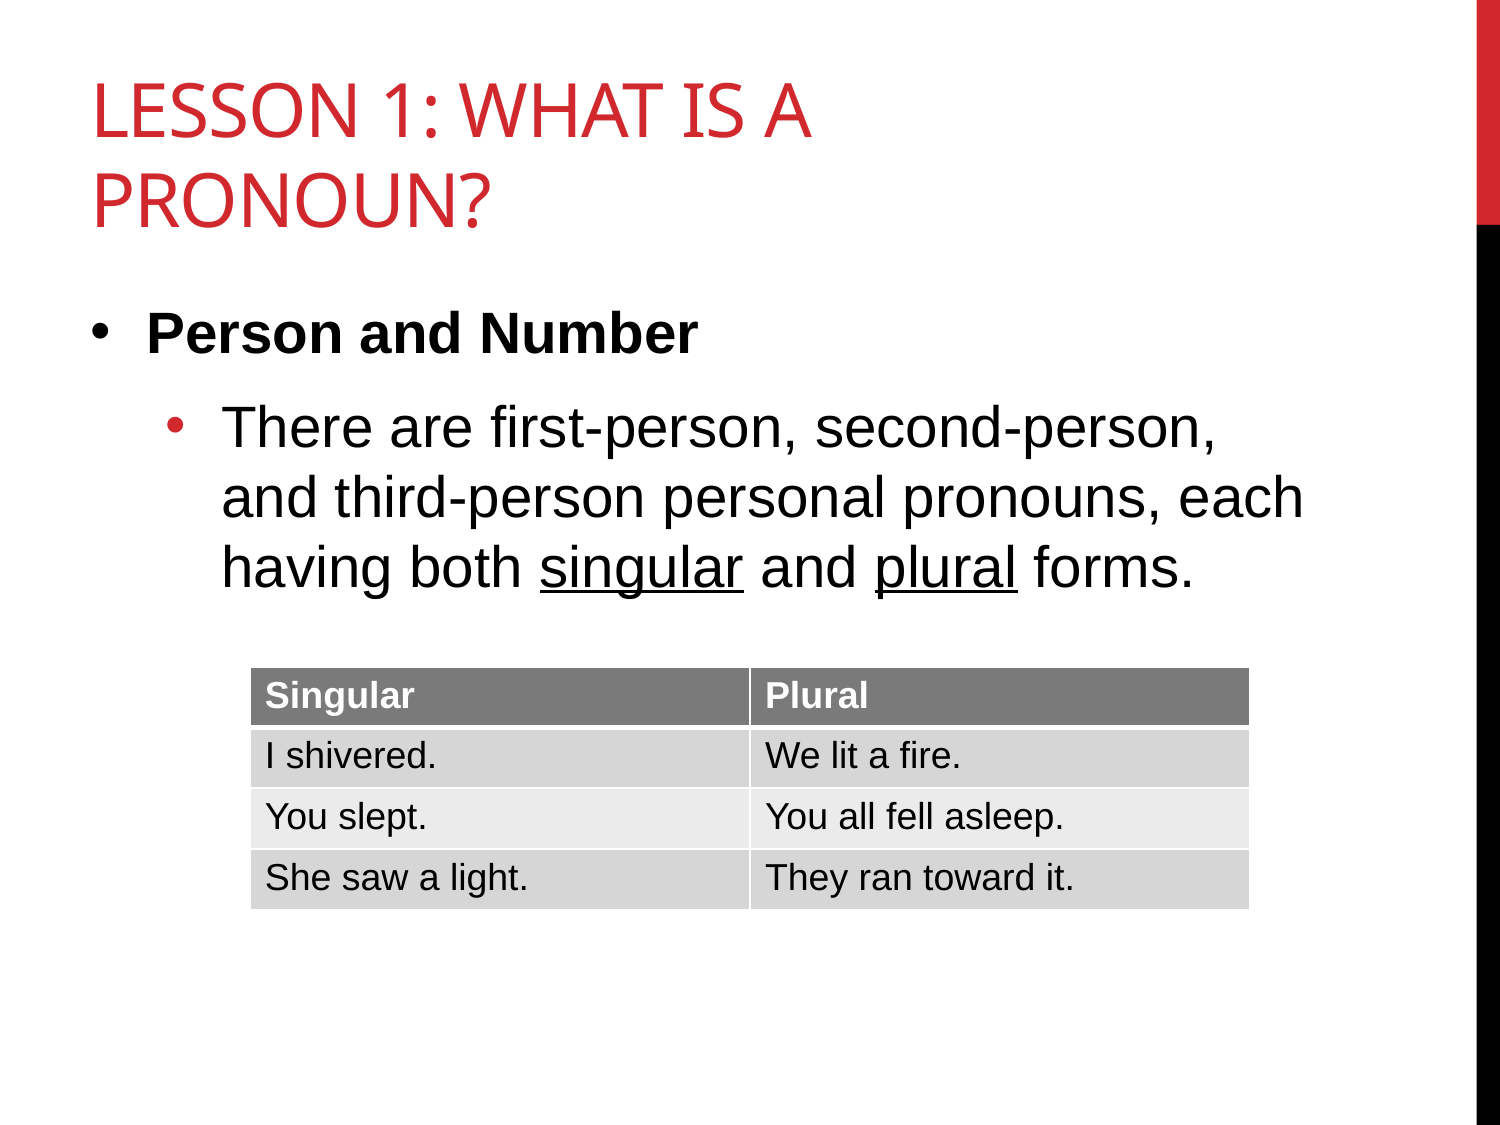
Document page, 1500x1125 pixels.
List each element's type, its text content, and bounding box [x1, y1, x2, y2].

table_cell You slept. [251, 789, 749, 848]
table_cell I shivered. [251, 730, 749, 787]
table_cell She saw a light. [251, 850, 749, 909]
list Person and Number There are first-person, second-person, and third-person personal pronouns, each having both singular and plural forms. [75, 287, 1325, 1005]
table_cell You all fell asleep. [751, 789, 1249, 848]
table_header Singular [251, 668, 749, 725]
table_cell They ran toward it. [751, 850, 1249, 909]
table_cell We lit a fire. [751, 730, 1249, 787]
table_header Plural [751, 668, 1249, 725]
title Lesson 1: What is a Pronoun? [75, 25, 1025, 250]
